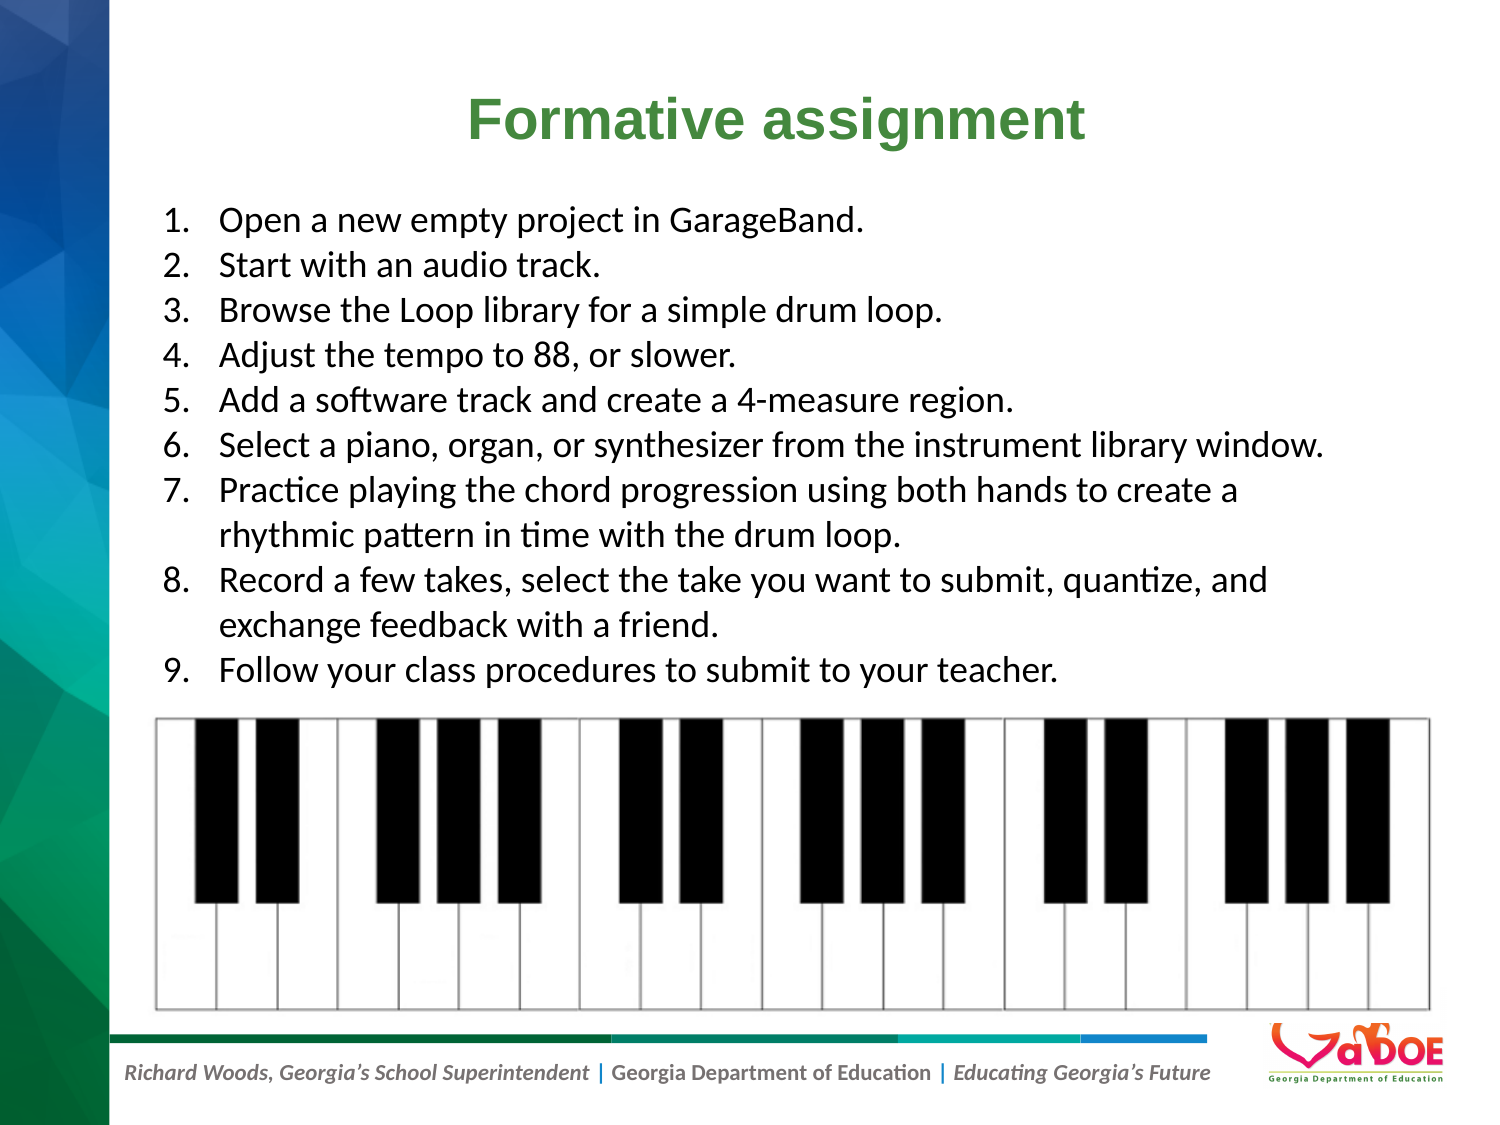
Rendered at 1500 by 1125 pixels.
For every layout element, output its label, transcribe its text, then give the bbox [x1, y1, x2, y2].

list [147, 714, 1440, 1023]
picture [1263, 987, 1447, 1089]
title Formative assignment [393, 53, 1162, 187]
text_box Open a new empty project in GarageBand. Start with an audio track. Browse the Loop library for a simple drum loop. Adjust the tempo to 88, or slower. Add a software track and create a 4-measure region. Select a piano, organ, or synthesizer from the instrument library window. Practice playing the chord progression using both hands to create a rhythmic pattern in time with the drum loop. Record a few takes, select the take you want to submit, quantize, and exchange feedback with a friend. Follow your class procedures to submit to your teacher. [147, 187, 1399, 698]
picture [0, 0, 110, 1125]
